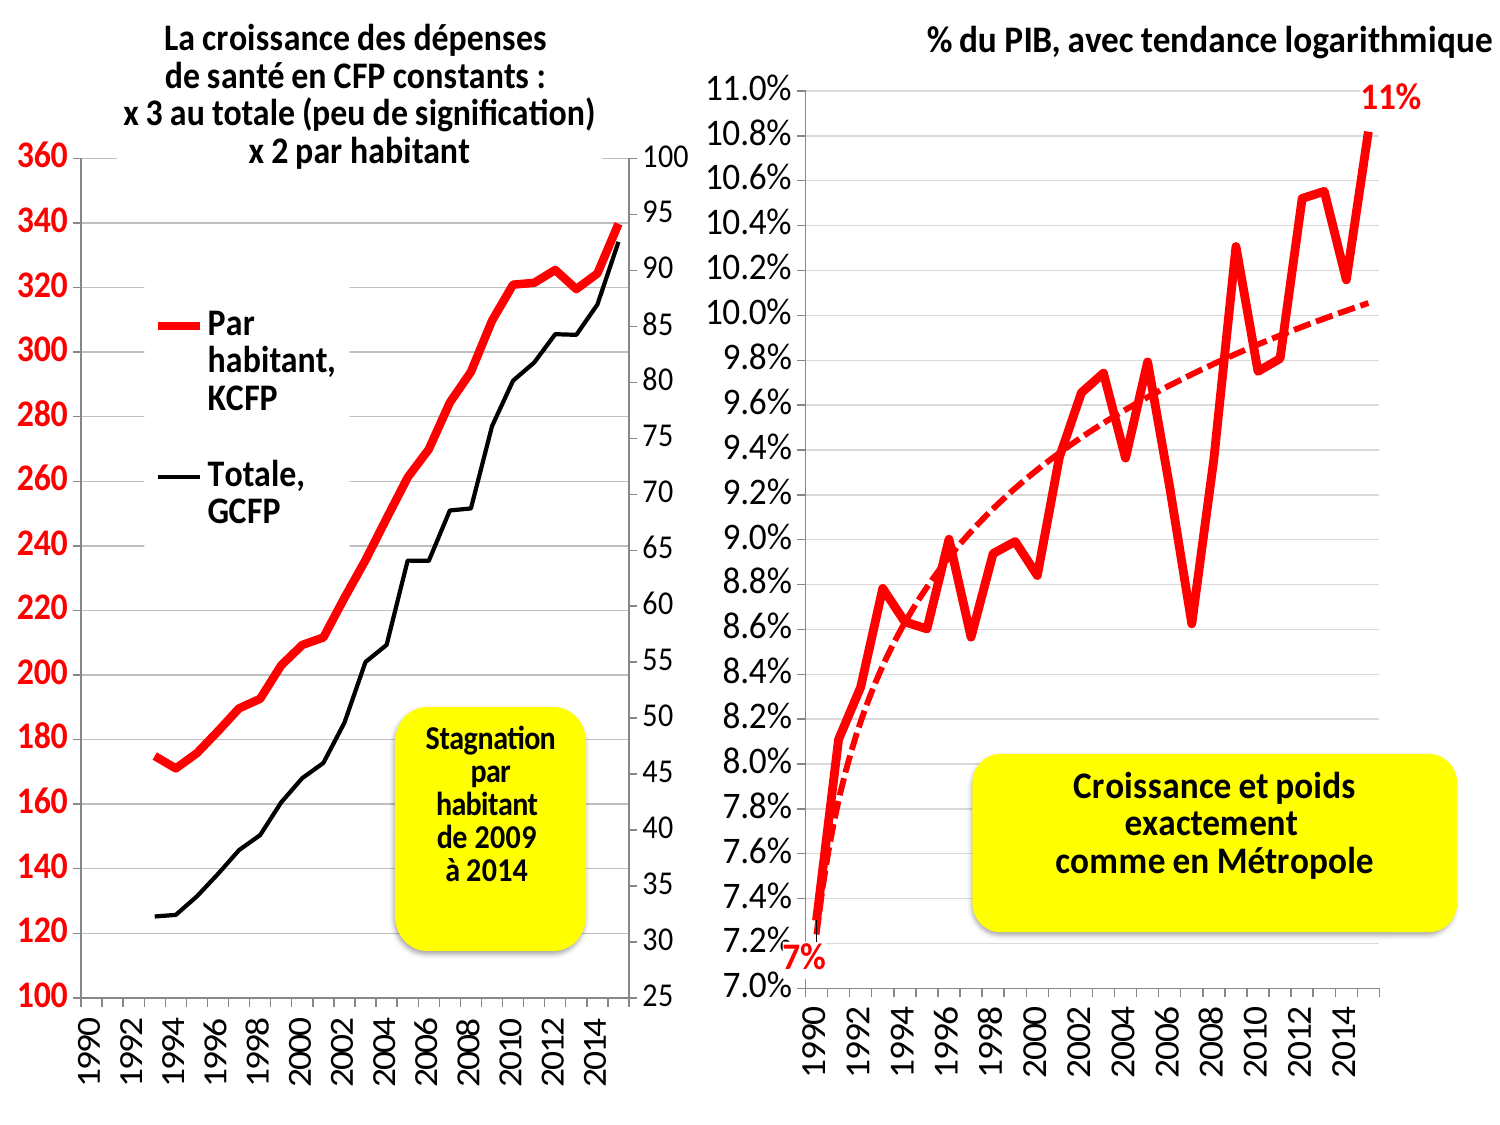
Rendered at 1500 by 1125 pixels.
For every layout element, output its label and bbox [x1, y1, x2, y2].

chart [704, 10, 1500, 1103]
chart [16, 10, 690, 1103]
